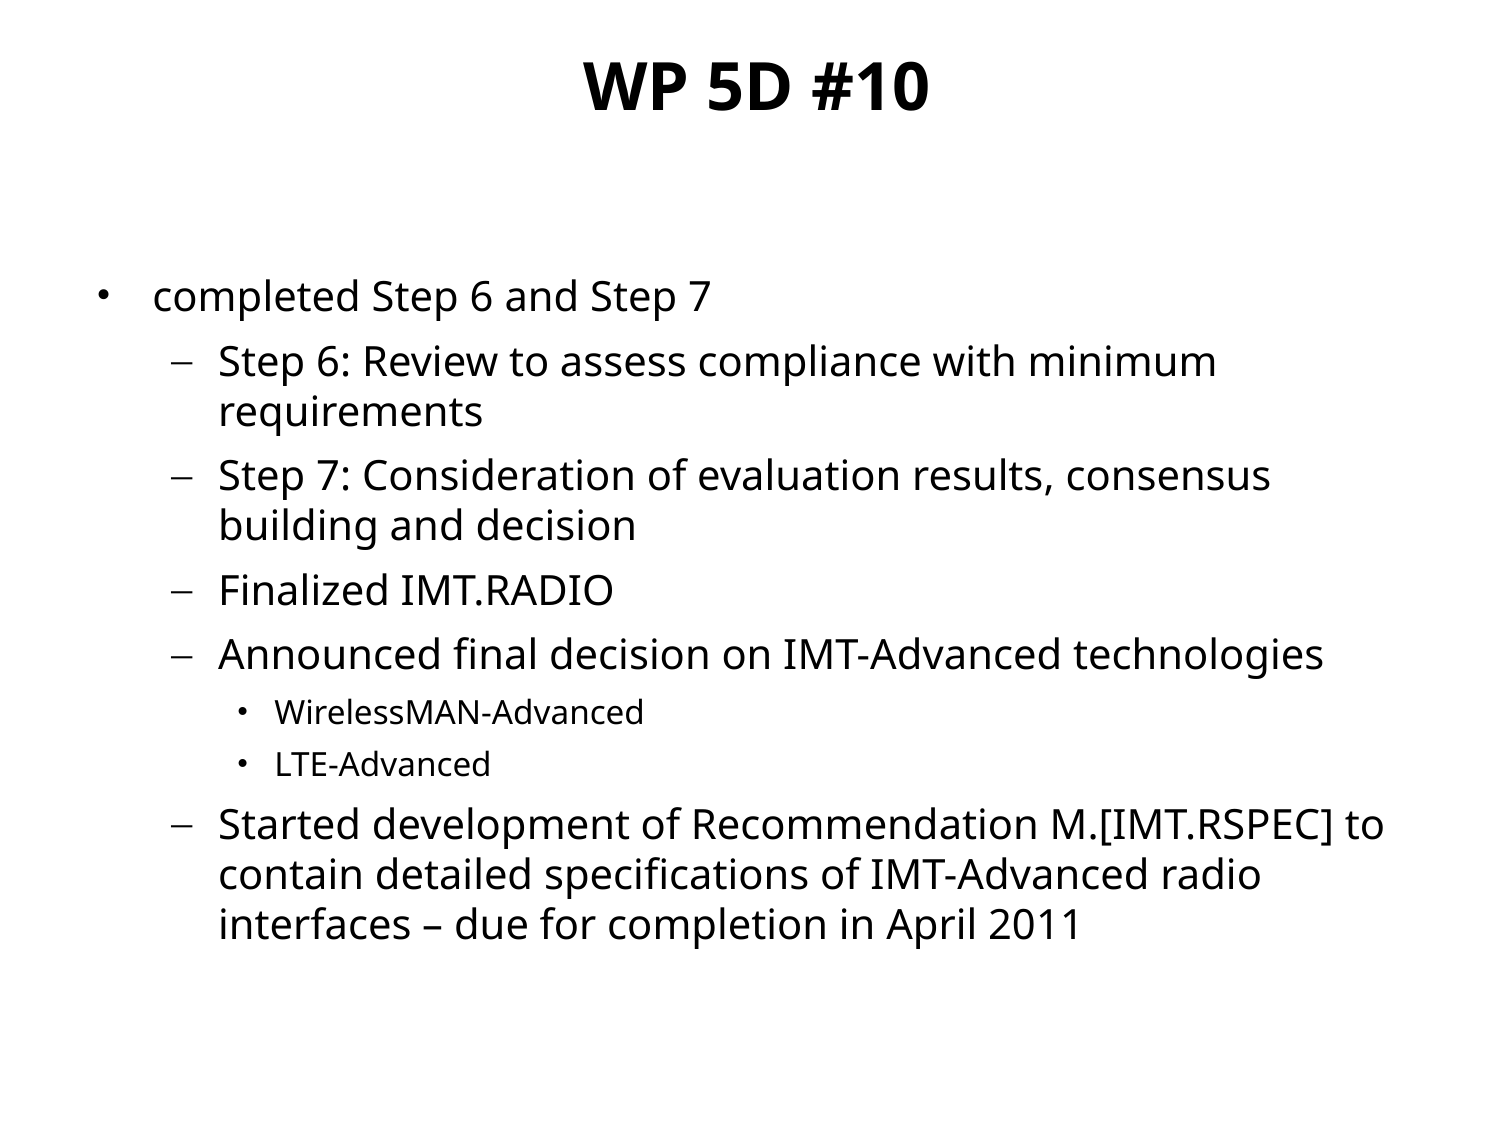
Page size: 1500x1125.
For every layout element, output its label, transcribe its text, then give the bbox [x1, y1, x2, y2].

text_box WP 5D #10 [74, 36, 1425, 152]
list completed Step 6 and Step 7 Step 6: Review to assess compliance with minimum requirements Step 7: Consideration of evaluation results, consensus building and decision Finalized IMT.RADIO Announced final decision on IMT-Advanced technologies WirelessMAN-Advanced LTE-Advanced Started development of Recommendation M.[IMT.RSPEC] to contain detailed specifications of IMT-Advanced radio interfaces – due for completion in April 2011 [75, 262, 1425, 1005]
